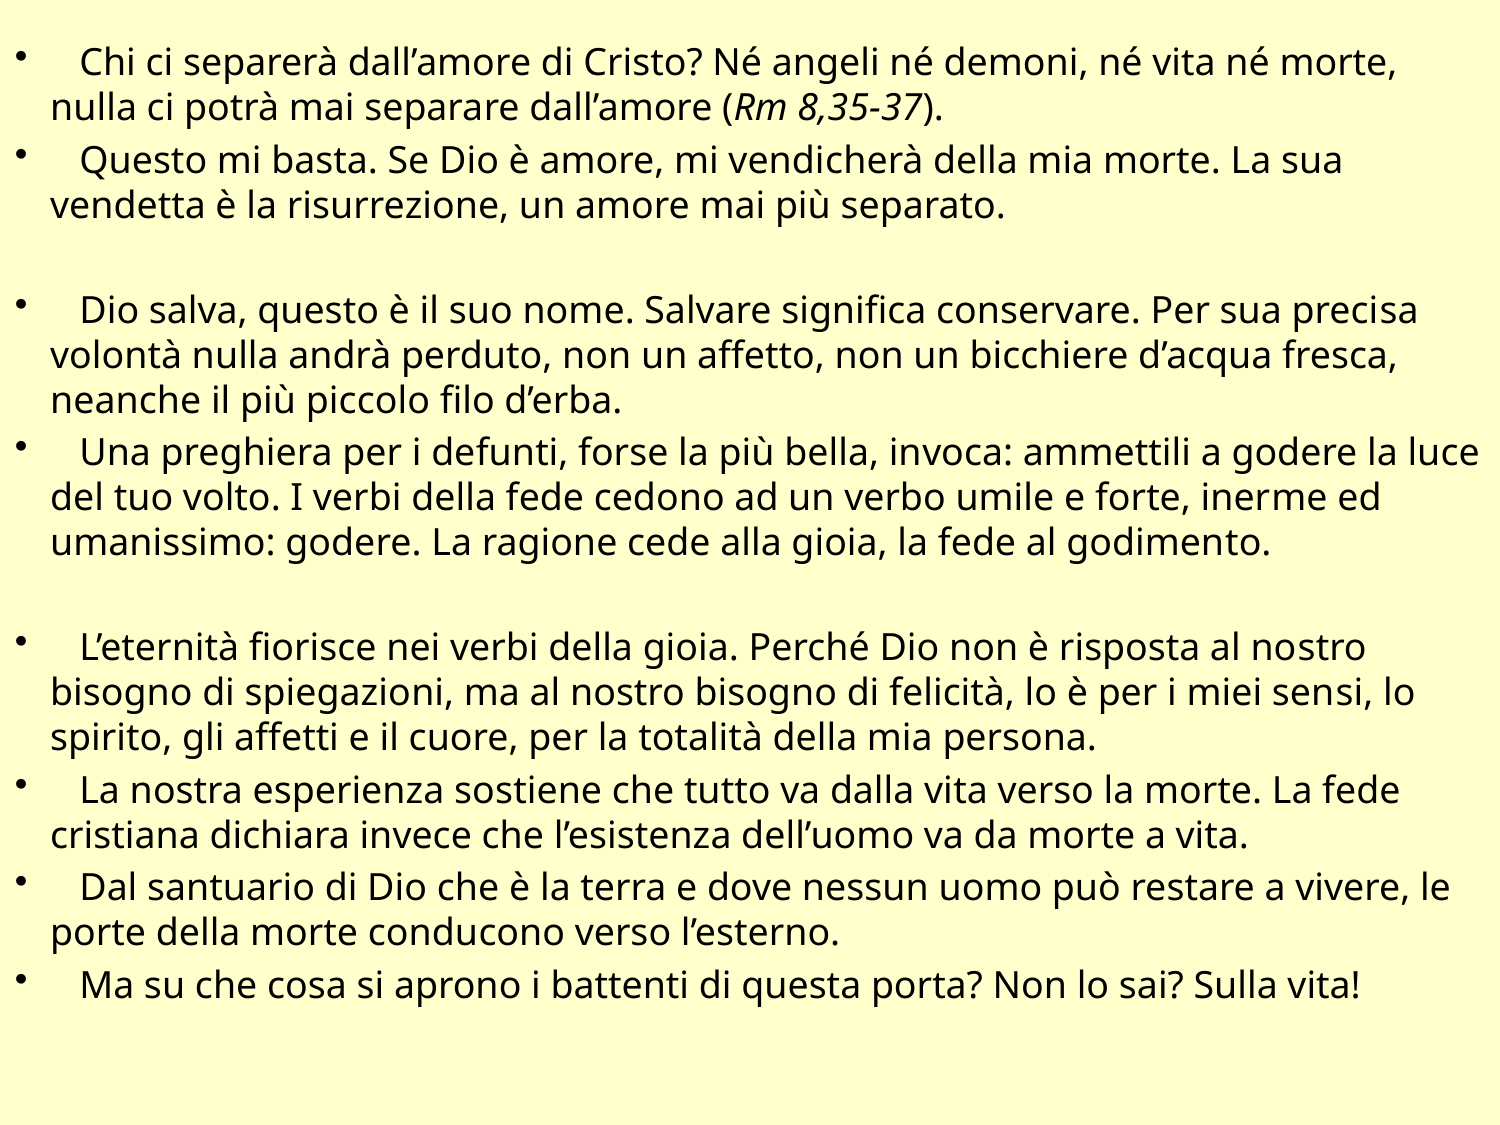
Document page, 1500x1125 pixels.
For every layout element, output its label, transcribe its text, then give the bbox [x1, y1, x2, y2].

text_box Chi ci separerà dall’amo­re di Cristo? Né angeli né demoni, né vita né morte, nulla ci potrà mai separa­re dall’amore (Rm 8,35-­37). Questo mi basta. Se Dio è amore, mi vendi­cherà della mia morte. La sua vendetta è la risurre­zione, un amore mai più separato. Dio salva, questo è il suo nome. Salvare significa conservare. Per sua preci­sa volontà nulla andrà perduto, non un affetto, non un bicchiere d’acqua fresca, neanche il più pic­colo filo d’erba. Una preghiera per i de­funti, forse la più bella, in­voca: ammettili a godere la luce del tuo volto. I ver­bi della fede cedono ad un verbo umile e forte, iner­me ed umanissimo: gode­re. La ragione cede alla gioia, la fede al godimen­to. L’eternità fiorisce nei verbi della gioia. Perché Dio non è risposta al no­stro bisogno di spiegazio­ni, ma al nostro bisogno di felicità, lo è per i miei sen­si, lo spirito, gli affetti e il cuore, per la totalità della mia persona. La nostra esperienza so­stiene che tutto va dalla vi­ta verso la morte. La fede cristiana dichiara invece che l’esistenza dell’uomo va da morte a vita. Dal santuario di Dio che è la terra e dove nessun uomo può restare a vivere, le porte della morte condu­cono verso l’esterno. Ma su che cosa si aprono i battenti di questa porta? Non lo sai? Sulla vita! [0, 30, 1500, 1014]
